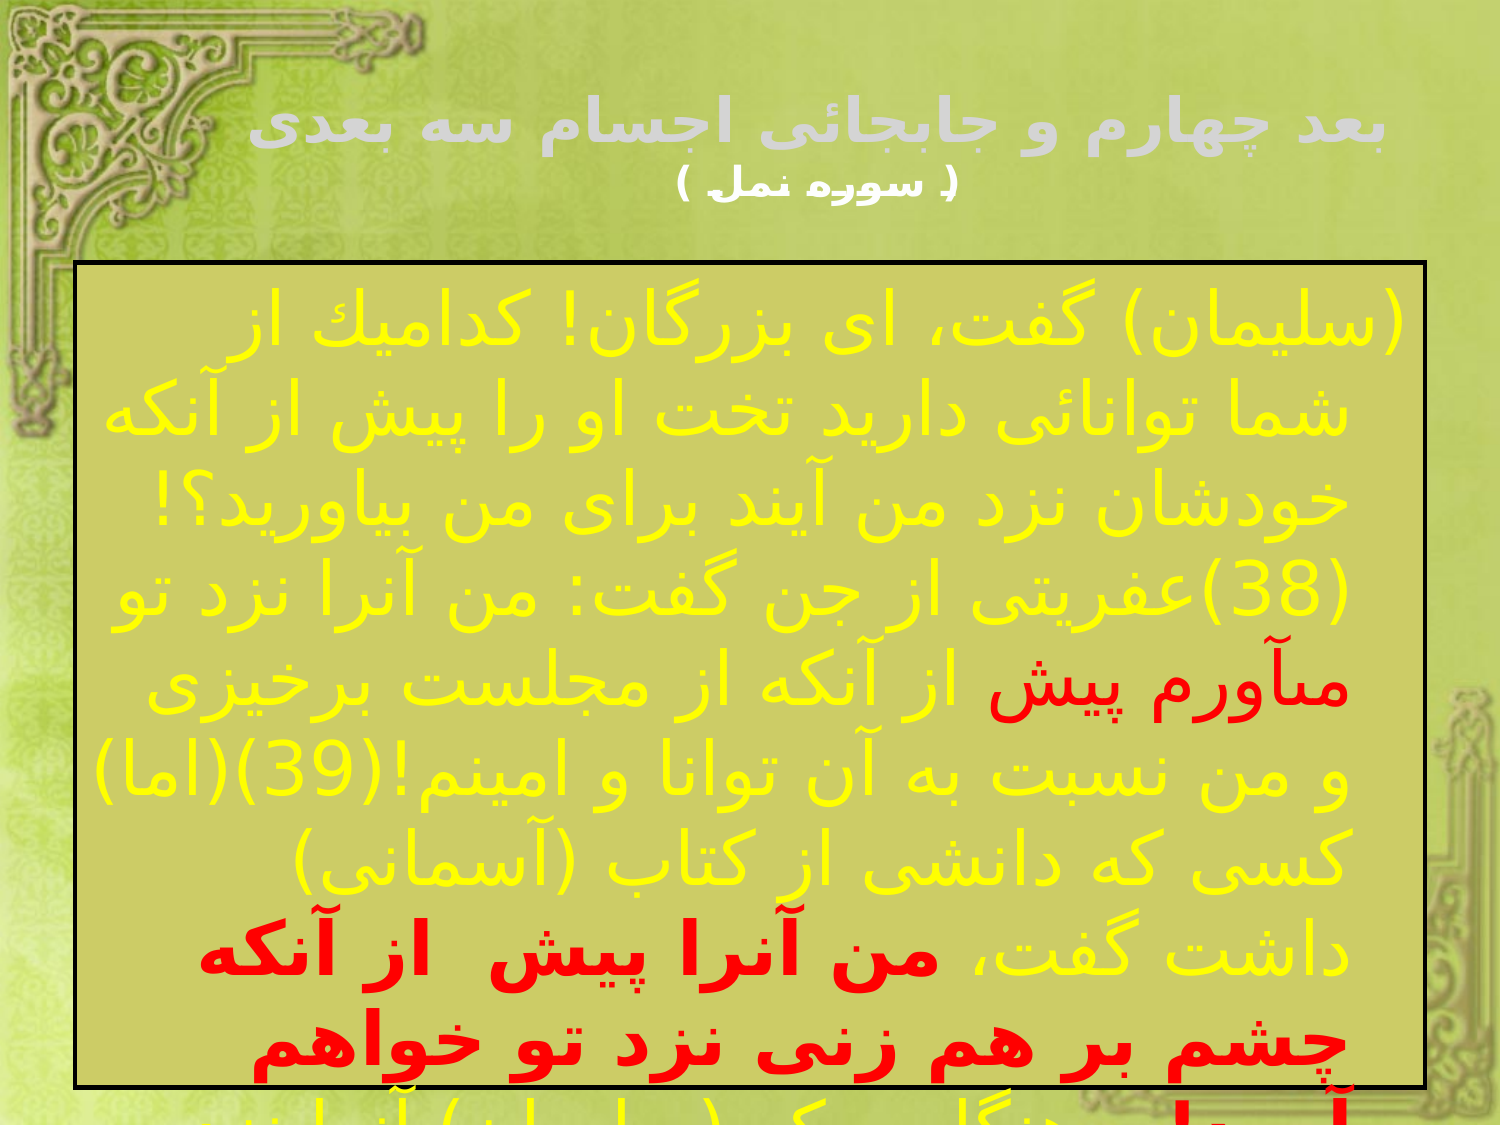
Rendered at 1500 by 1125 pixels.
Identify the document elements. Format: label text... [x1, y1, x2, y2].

list (سليمان) گفت، اى بزرگان! كداميك از شما توانائى داريد تخت او را پيش از آنكه خودشان نزد من آيند براى من بياوريد؟!(38)عفريتى از جن گفت: من آنرا نزد تو مى‏آورم پيش از آنكه از مجلست برخيزى و من نسبت به آن توانا و امينم!(39)(اما) كسى كه دانشى از كتاب (آسمانى) داشت گفت، من آنرا پيش ‍ از آنكه چشم بر هم زنى نزد تو خواهم آورد! و هنگامى كه (سليمان) آنرا نزد خود مستقر ديد گفت اين از فضل پروردگار من است تا مرا آزمايش ‍ كند كه آيا شكر او را بجا مى‏آورم يا كفران مى‏كنم ؟(40) [73, 260, 1427, 1090]
picture [0, 0, 1500, 1125]
title بعد چهارم و جابجائی اجسام سه بعدی ( سوره نمل ) [210, 24, 1426, 213]
